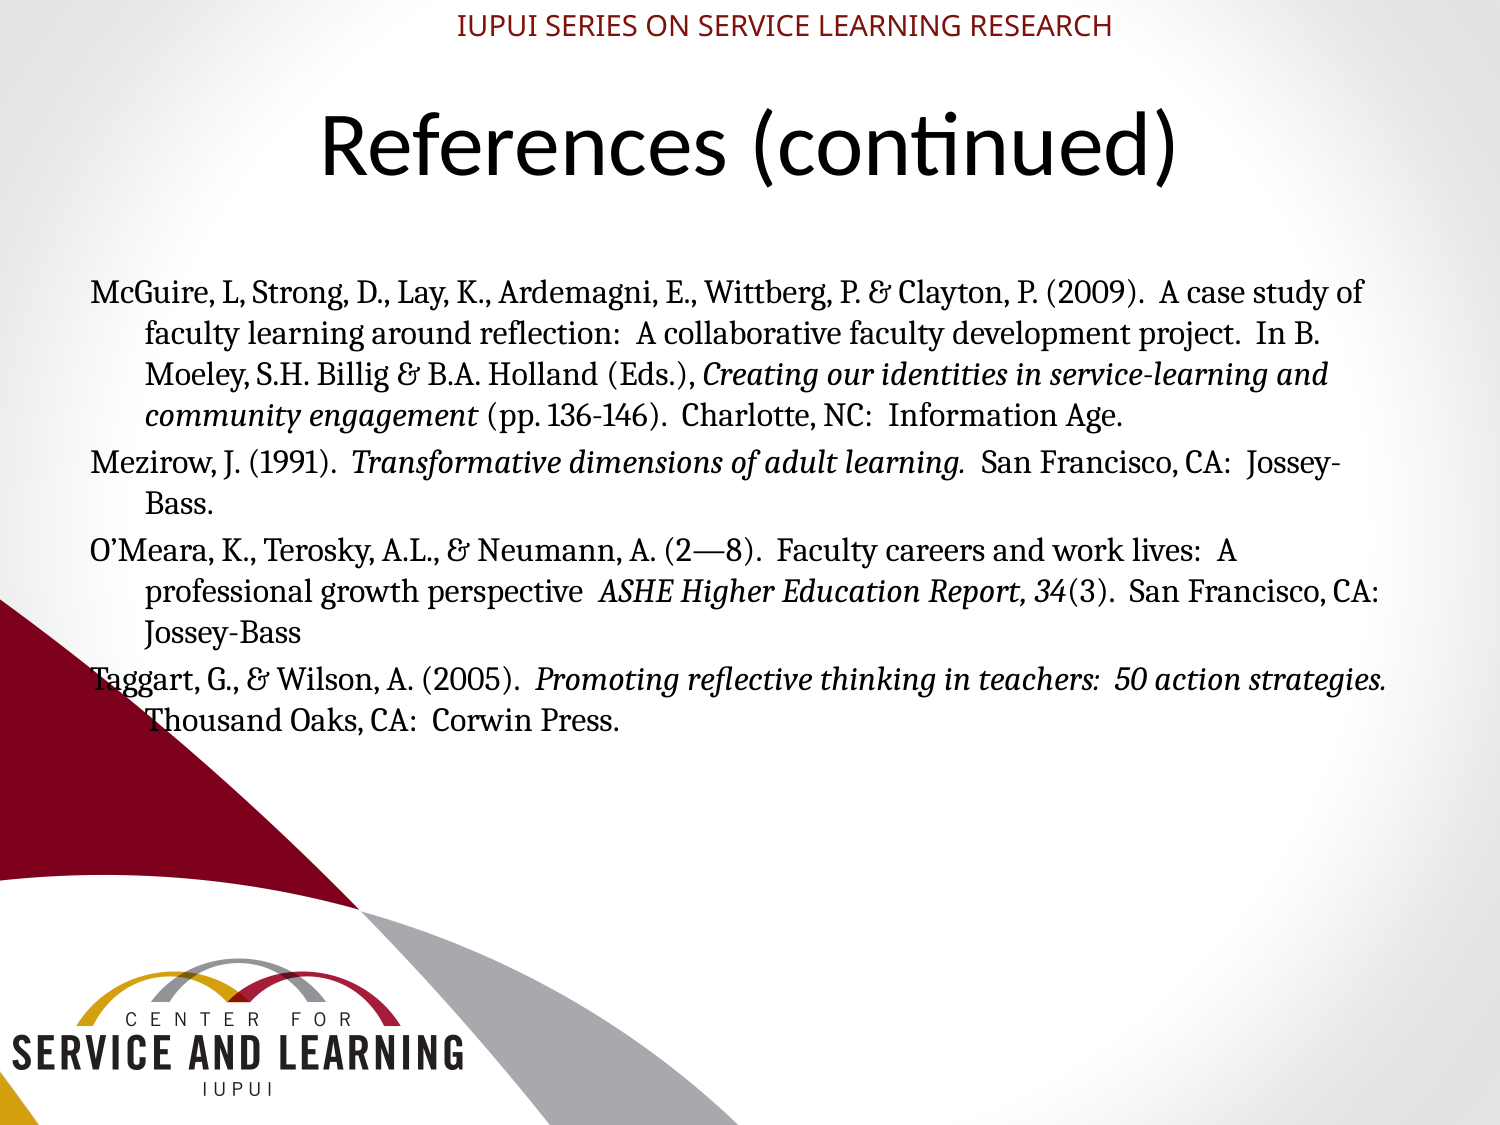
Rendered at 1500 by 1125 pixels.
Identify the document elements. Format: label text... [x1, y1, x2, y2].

title References (continued) [75, 45, 1425, 233]
text_box IUPUI SERIES ON SERVICE LEARNING RESEARCH [381, 0, 1190, 50]
picture [0, 0, 1500, 1125]
list McGuire, L, Strong, D., Lay, K., Ardemagni, E., Wittberg, P. & Clayton, P. (2009). A case study of faculty learning around reflection: A collaborative faculty development project. In B. Moeley, S.H. Billig & B.A. Holland (Eds.), Creating our identities in service-learning and community engagement (pp. 136-146). Charlotte, NC: Information Age. Mezirow, J. (1991). Transformative dimensions of adult learning. San Francisco, CA: Jossey-Bass. O’Meara, K., Terosky, A.L., & Neumann, A. (2—8). Faculty careers and work lives: A professional growth perspective ASHE Higher Education Report, 34(3). San Francisco, CA: Jossey-Bass Taggart, G., & Wilson, A. (2005). Promoting reflective thinking in teachers: 50 action strategies. Thousand Oaks, CA: Corwin Press. [75, 262, 1425, 747]
